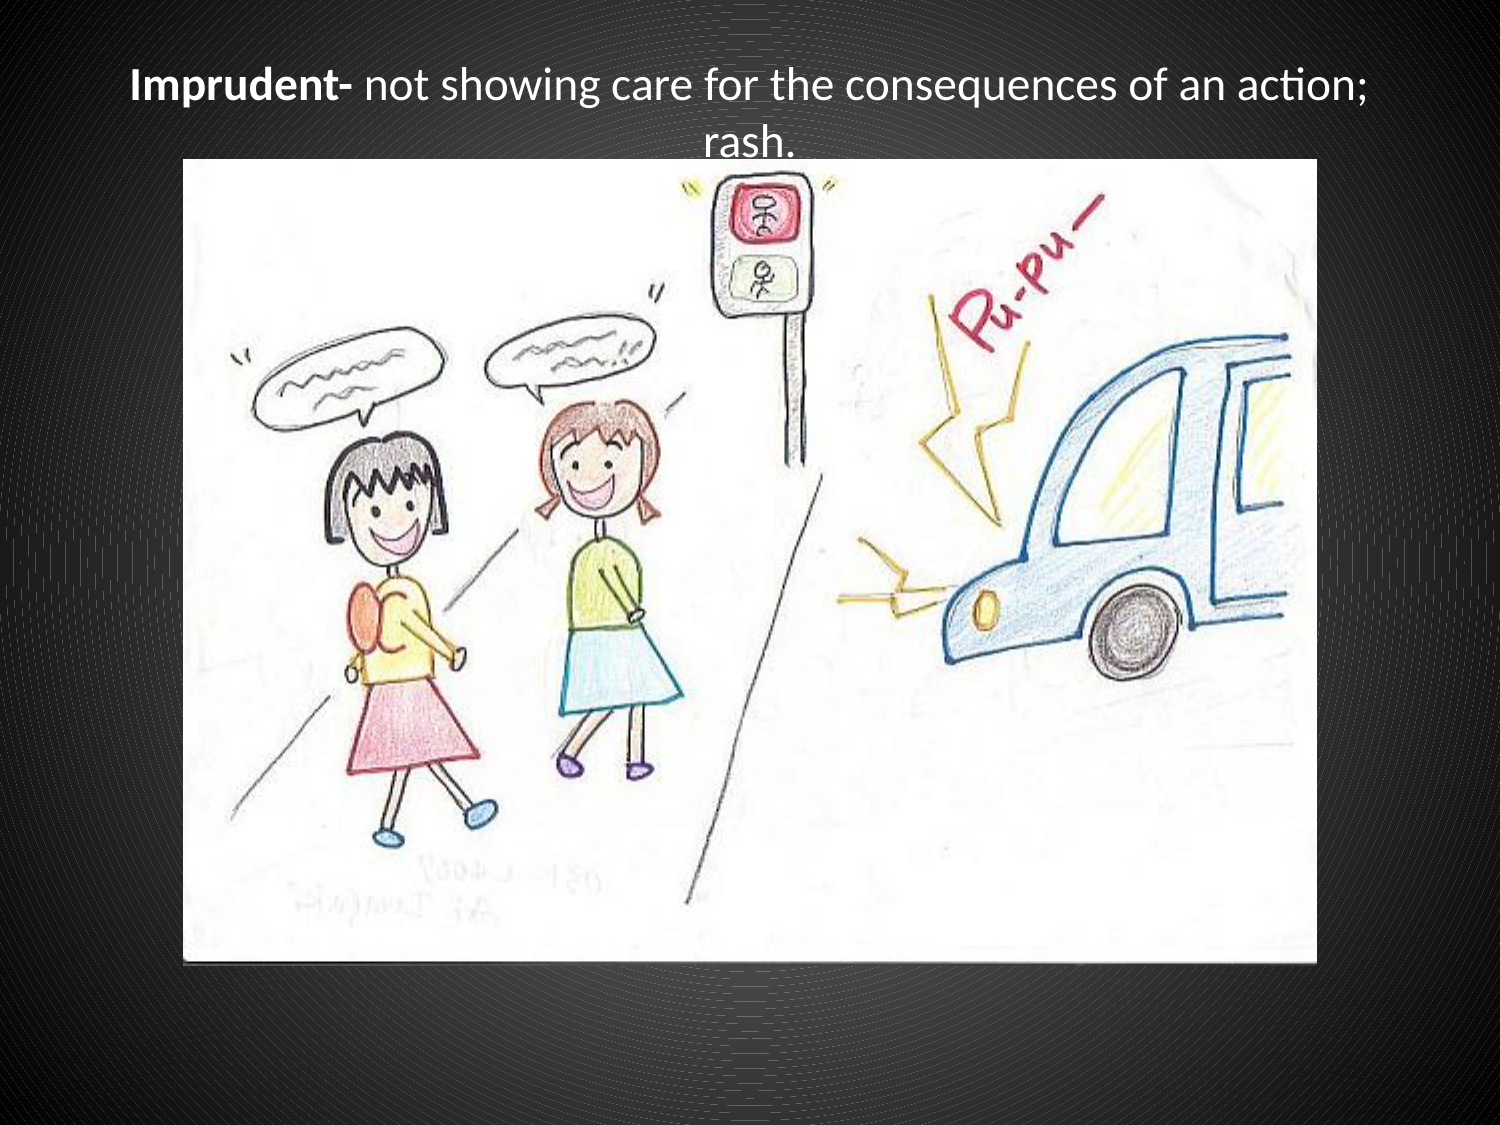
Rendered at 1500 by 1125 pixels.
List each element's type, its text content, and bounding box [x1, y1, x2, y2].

picture [182, 159, 1318, 966]
title Imprudent- not showing care for the consequences of an action; rash. [75, 45, 1425, 233]
